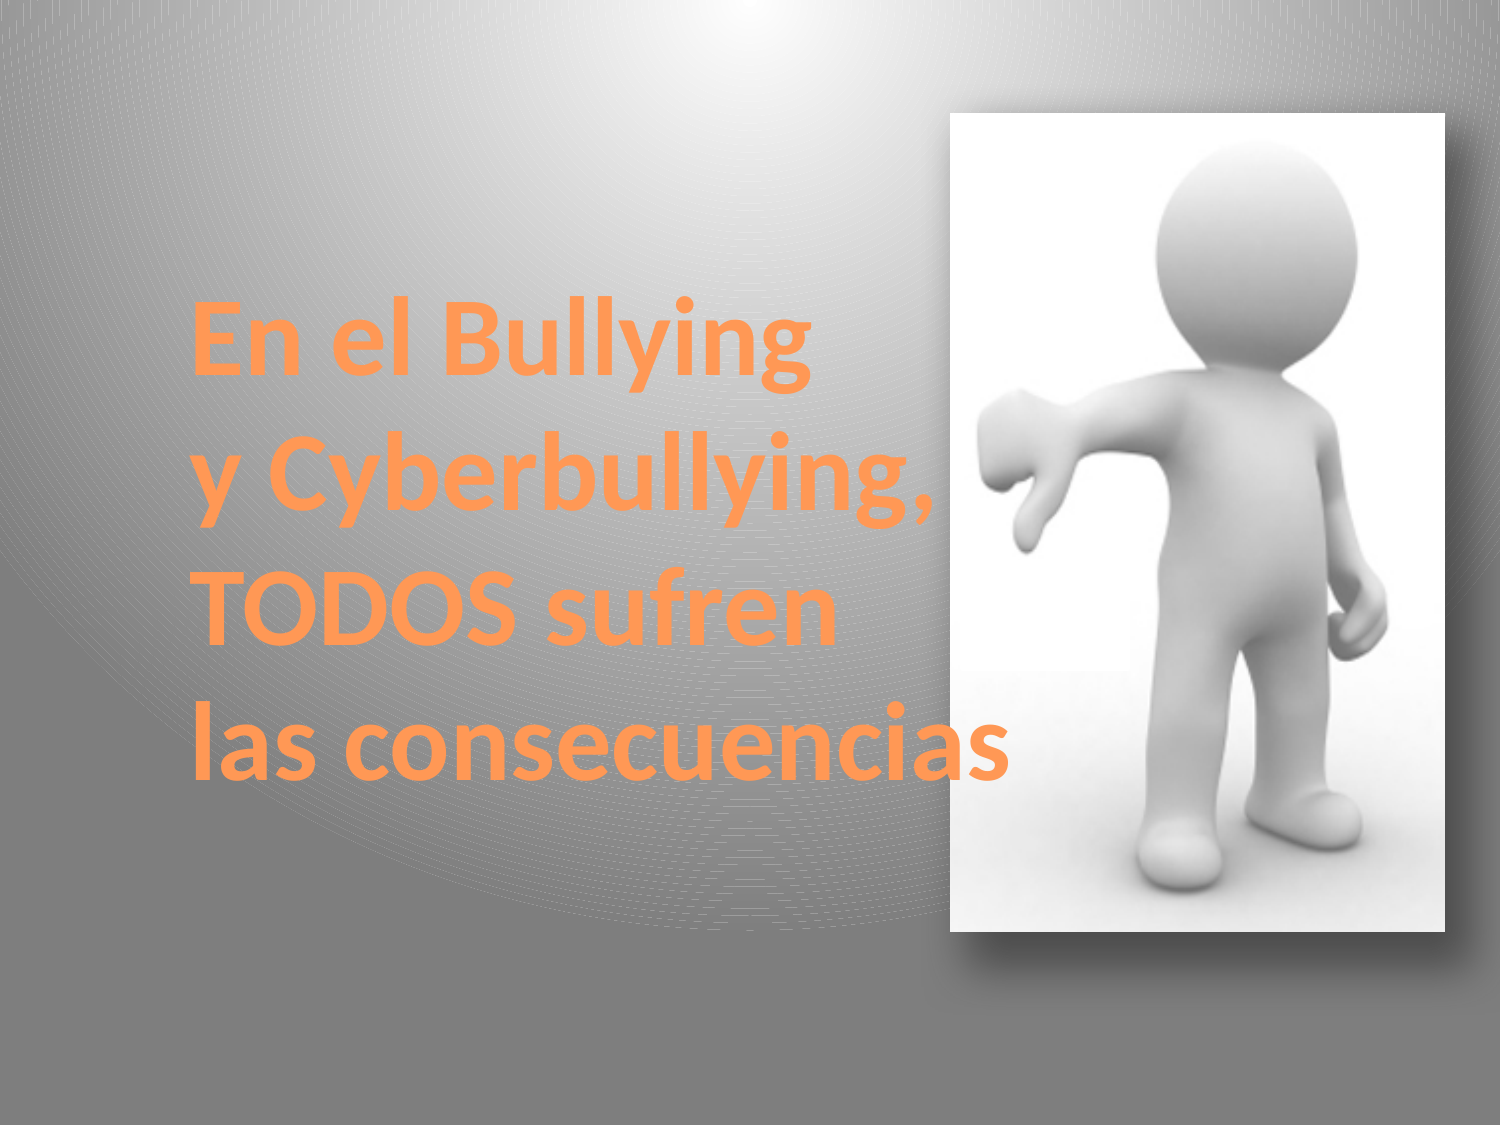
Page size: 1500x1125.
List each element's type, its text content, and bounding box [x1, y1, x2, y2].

text_box En el Bullying y Cyberbullying, TODOS sufren las consecuencias [174, 255, 945, 811]
picture [950, 113, 1445, 933]
